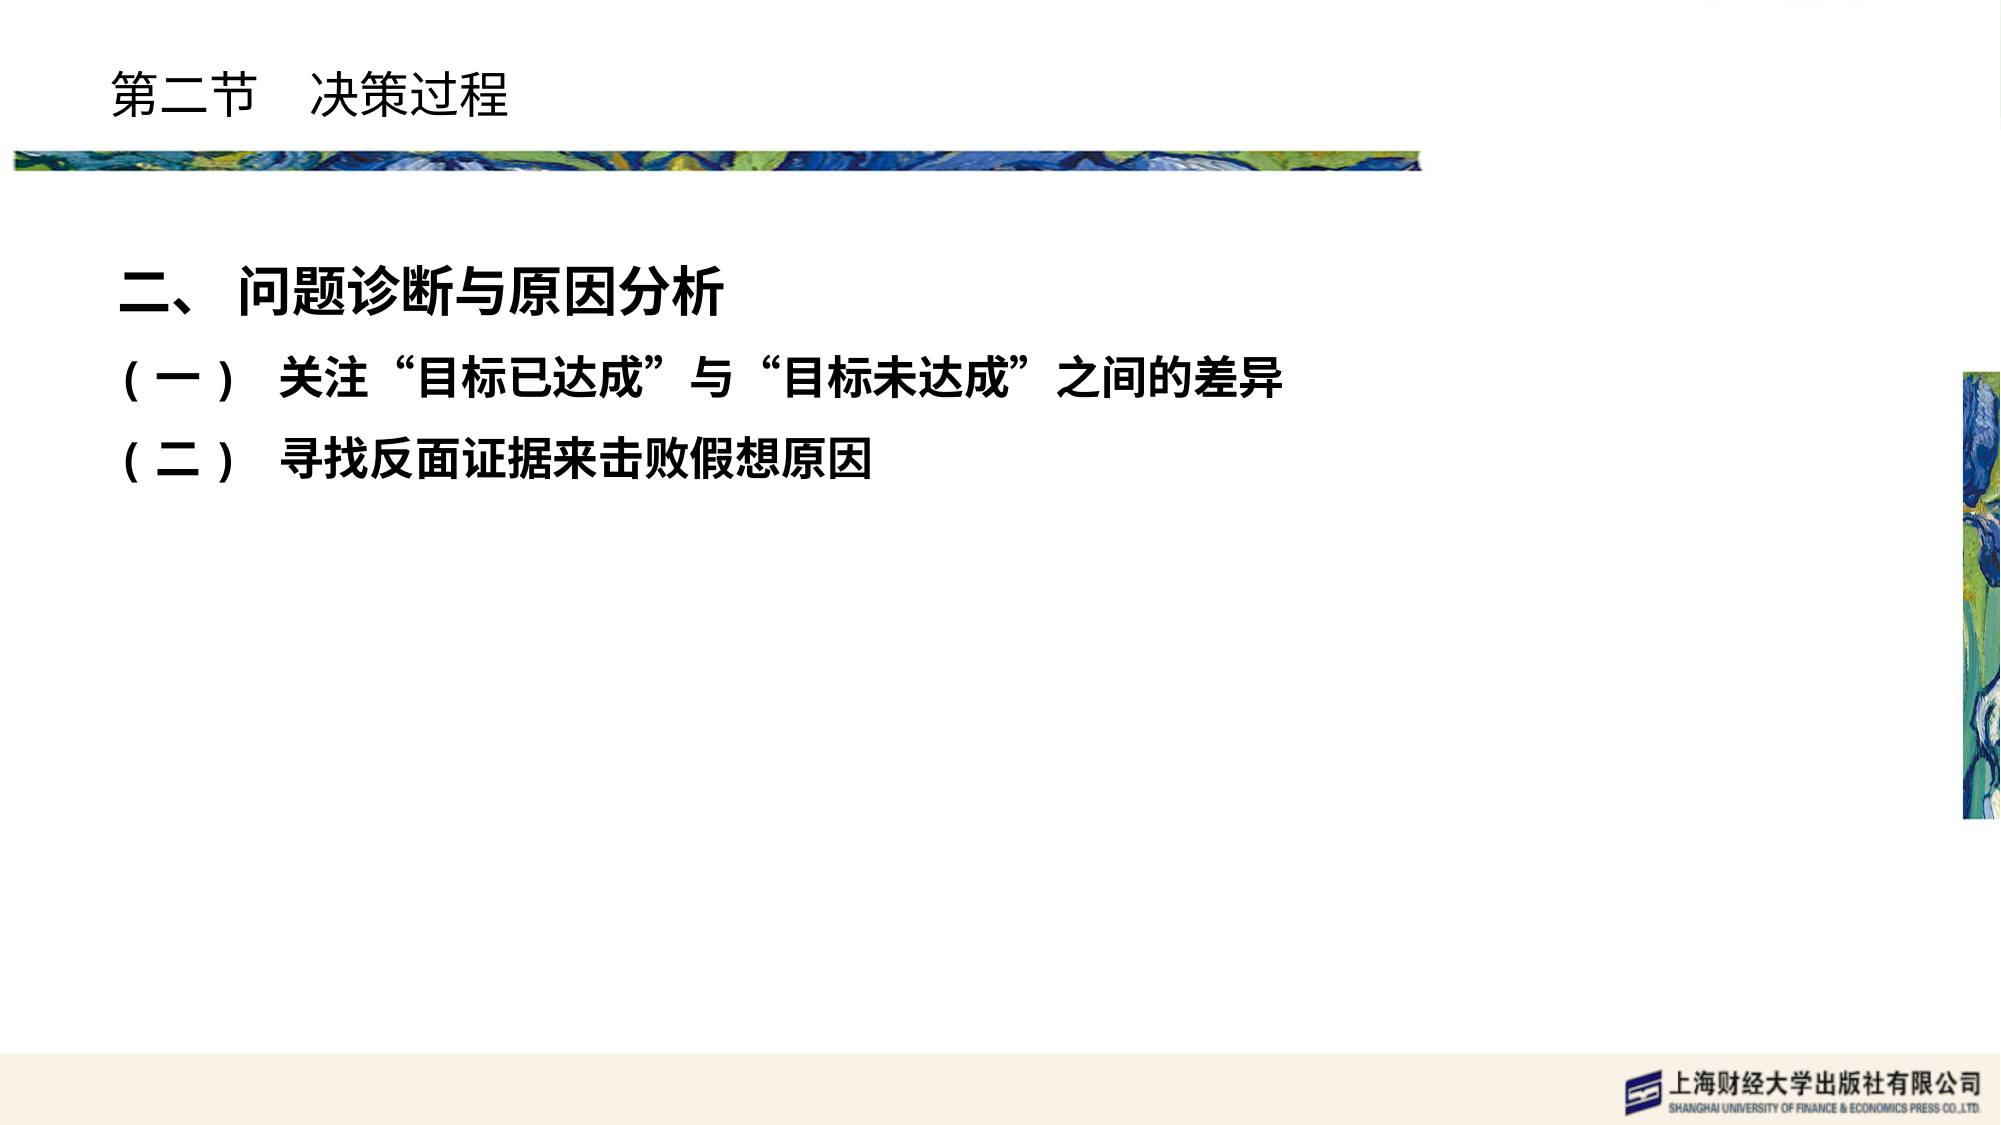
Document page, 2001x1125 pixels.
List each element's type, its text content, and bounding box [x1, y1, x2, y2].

title 第二节 决策过程 [94, 42, 1451, 146]
list 二、 问题诊断与原因分析 (一) 关注“目标已达成”与“目标未达成”之间的差异 (二) 寻找反面证据来击败假想原因 [102, 233, 1898, 1032]
picture [0, 0, 2001, 1125]
